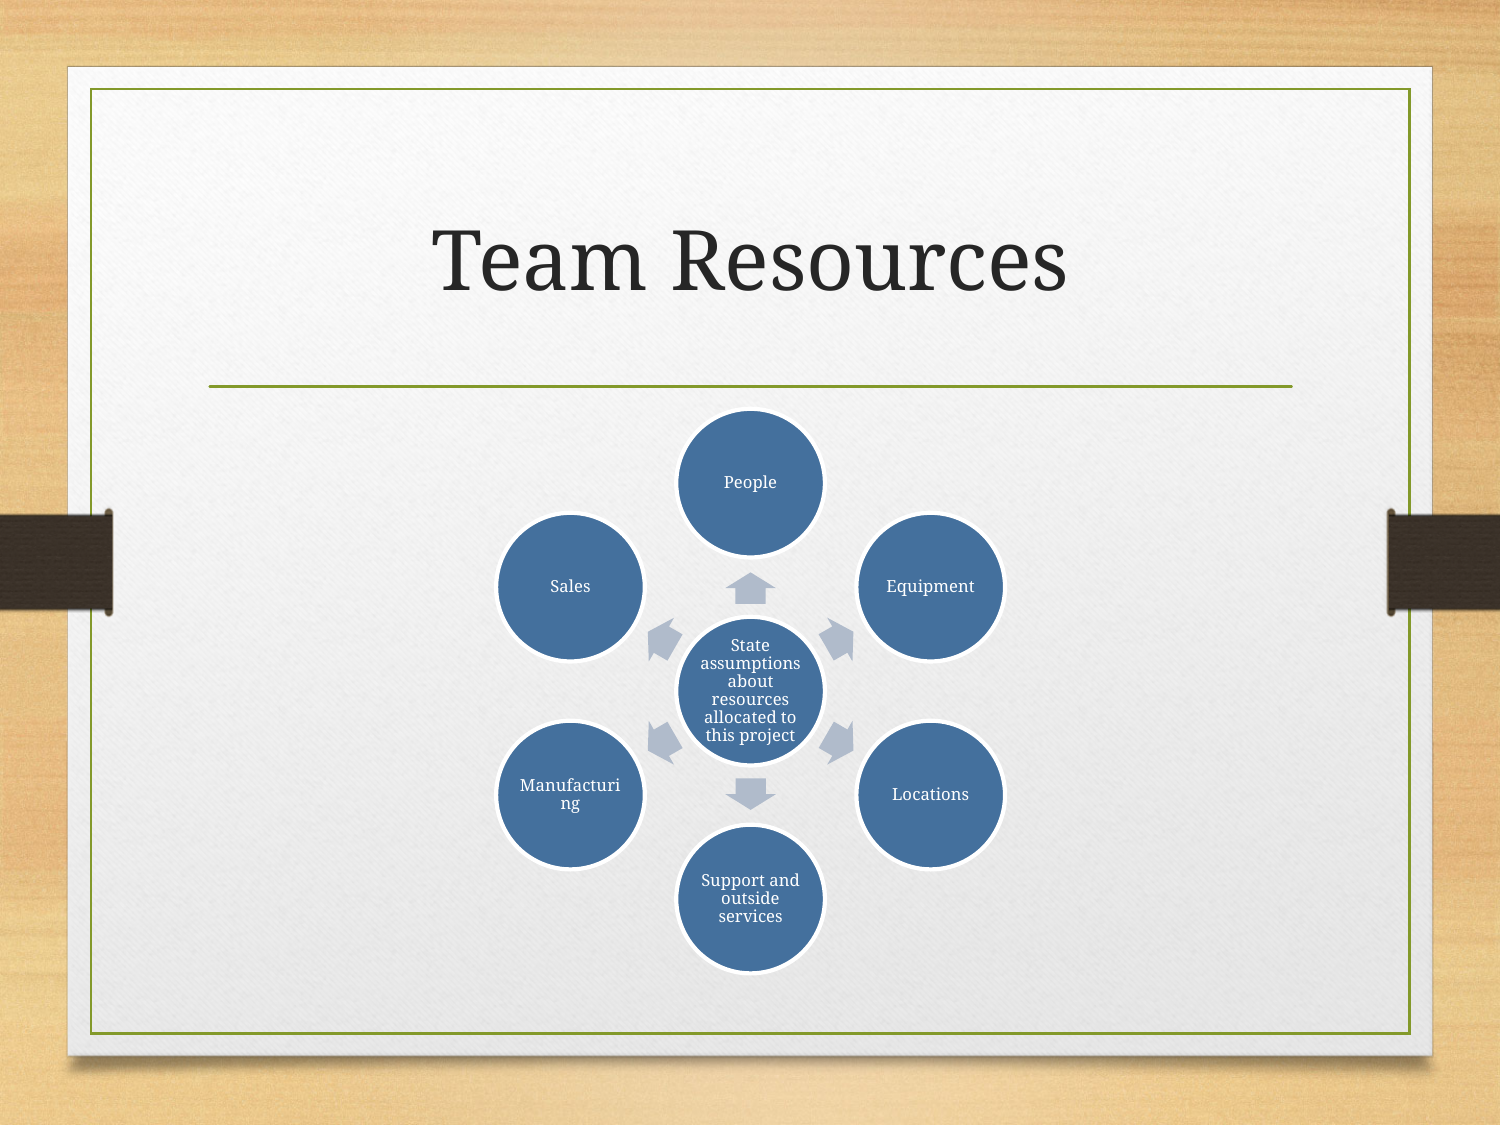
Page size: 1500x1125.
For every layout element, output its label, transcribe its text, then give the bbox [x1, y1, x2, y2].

picture [0, 0, 1500, 1125]
title Team Resources [193, 150, 1309, 365]
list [192, 408, 1309, 974]
